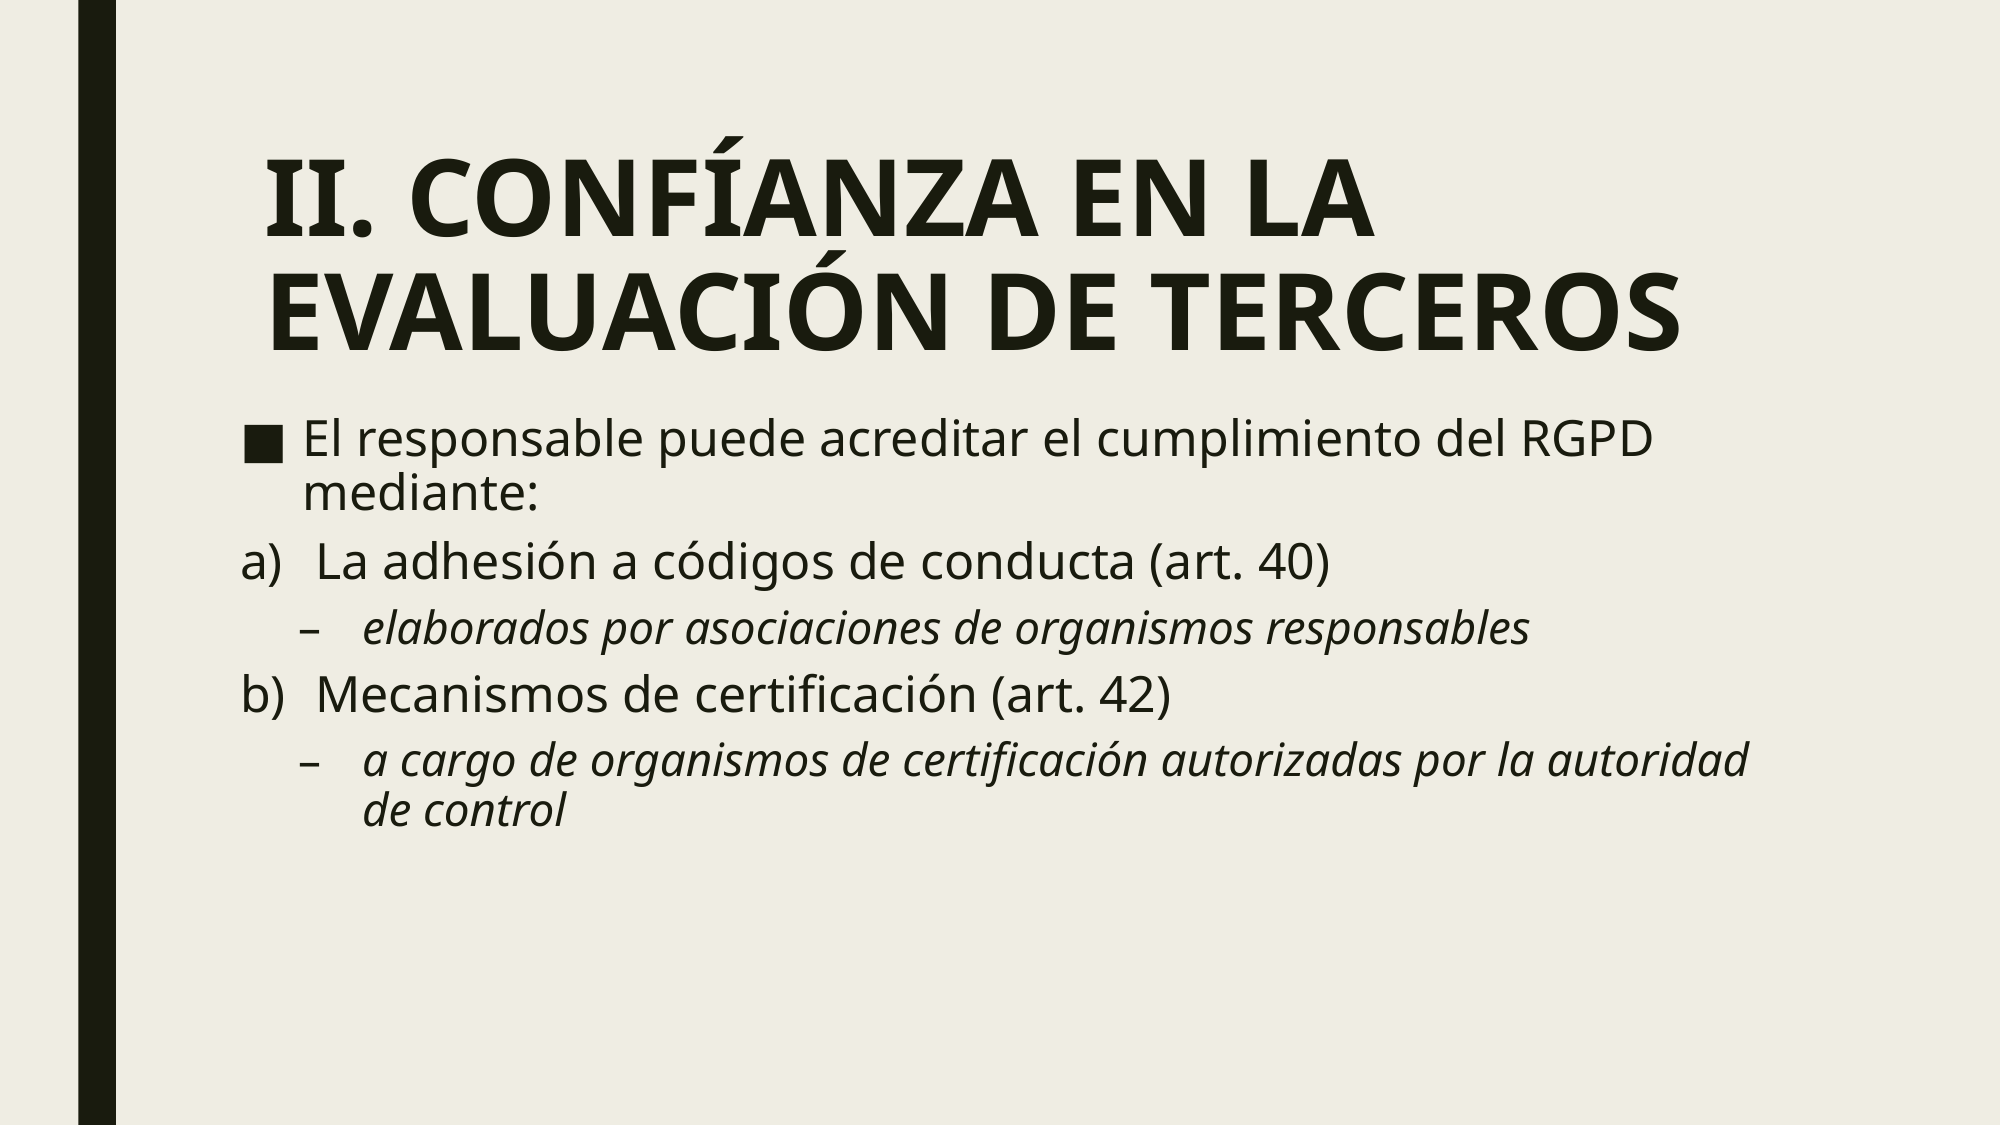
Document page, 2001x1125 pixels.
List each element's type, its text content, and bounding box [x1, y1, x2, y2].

title [225, 112, 1800, 357]
list El responsable puede acreditar el cumplimiento del RGPD mediante: La adhesión a códigos de conducta (art. 40) elaborados por asociaciones de organismos responsables Mecanismos de certificación (art. 42) a cargo de organismos de certificación autorizadas por la autoridad de control [225, 406, 1800, 994]
text_box II. CONFÍANZA EN LA EVALUACIÓN DE TERCEROS [249, 137, 1825, 382]
